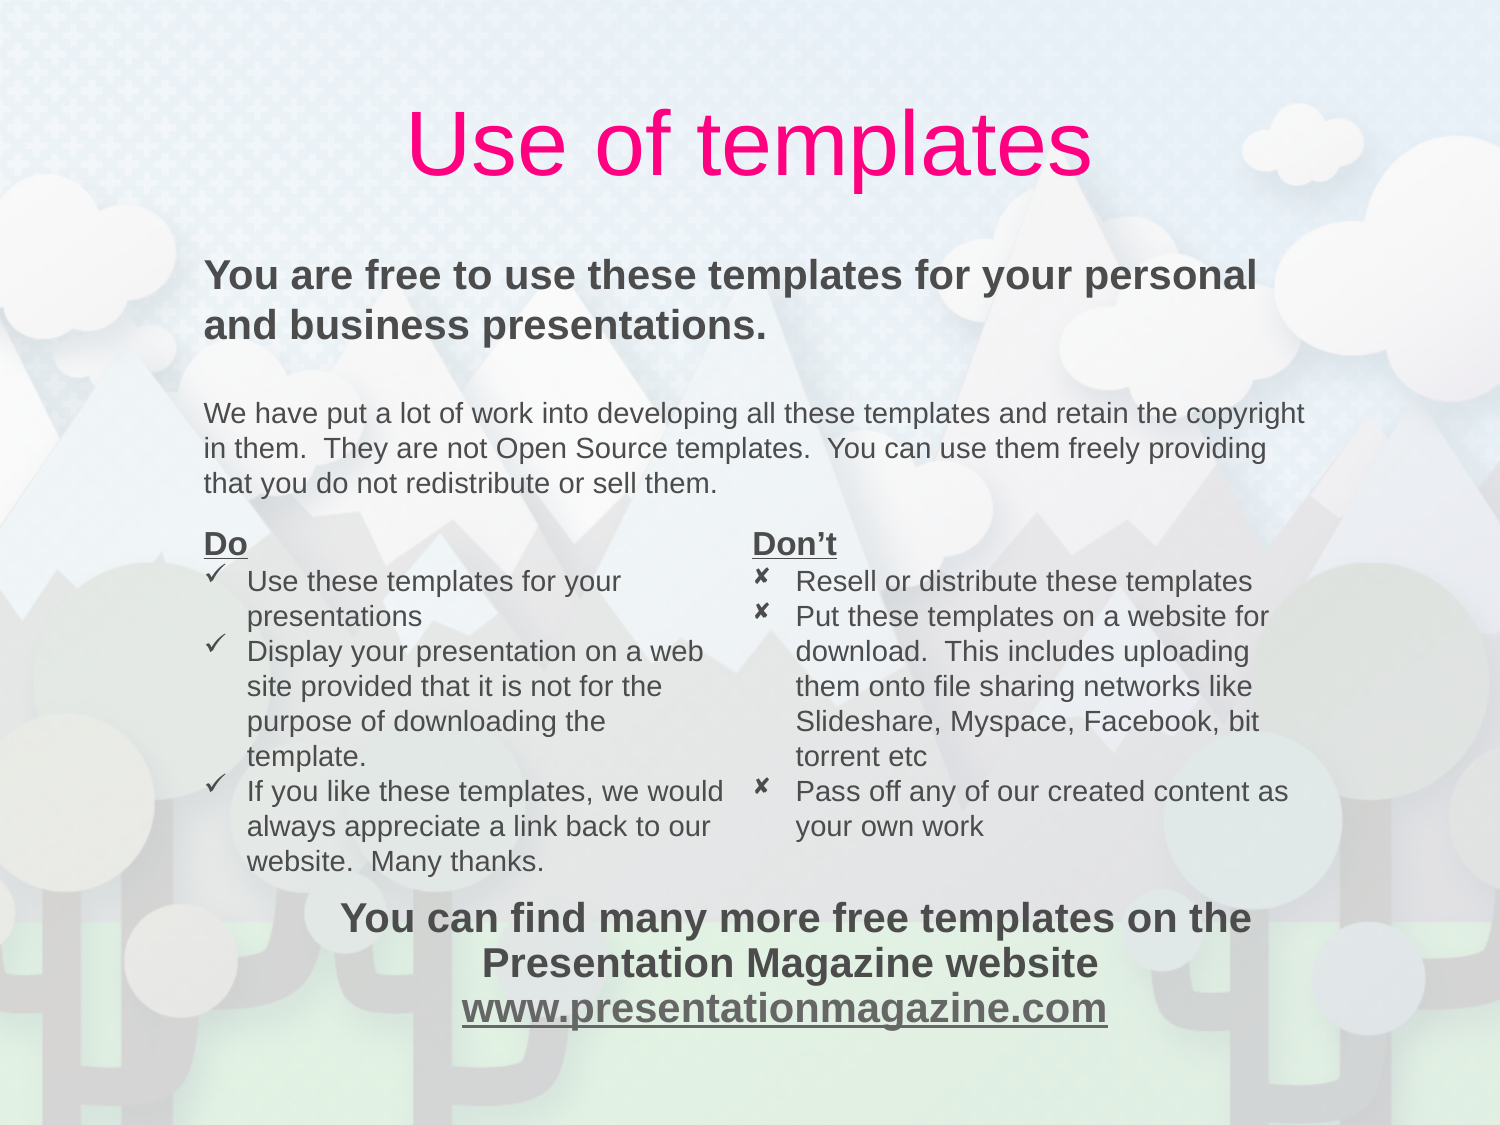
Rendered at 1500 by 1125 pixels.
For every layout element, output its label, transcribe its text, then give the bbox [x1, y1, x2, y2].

text_box [88, 208, 1436, 1083]
text_box We have put a lot of work into developing all these templates and retain the copyright in them. They are not Open Source templates. You can use them freely providing that you do not redistribute or sell them. [188, 387, 1325, 507]
text_box You are free to use these templates for your personal and business presentations. [188, 240, 1329, 355]
title Use of templates [75, 45, 1425, 233]
text_box Don’t Resell or distribute these templates Put these templates on a website for download. This includes uploading them onto file sharing networks like Slideshare, Myspace, Facebook, bit torrent etc Pass off any of our created content as your own work [737, 515, 1335, 850]
text_box You can find many more free templates on the Presentation Magazine website www.presentationmagazine.com [171, 889, 1347, 1040]
text_box Do Use these templates for your presentations Display your presentation on a web site provided that it is not for the purpose of downloading the template. If you like these templates, we would always appreciate a link back to our website. Many thanks. [188, 515, 749, 889]
